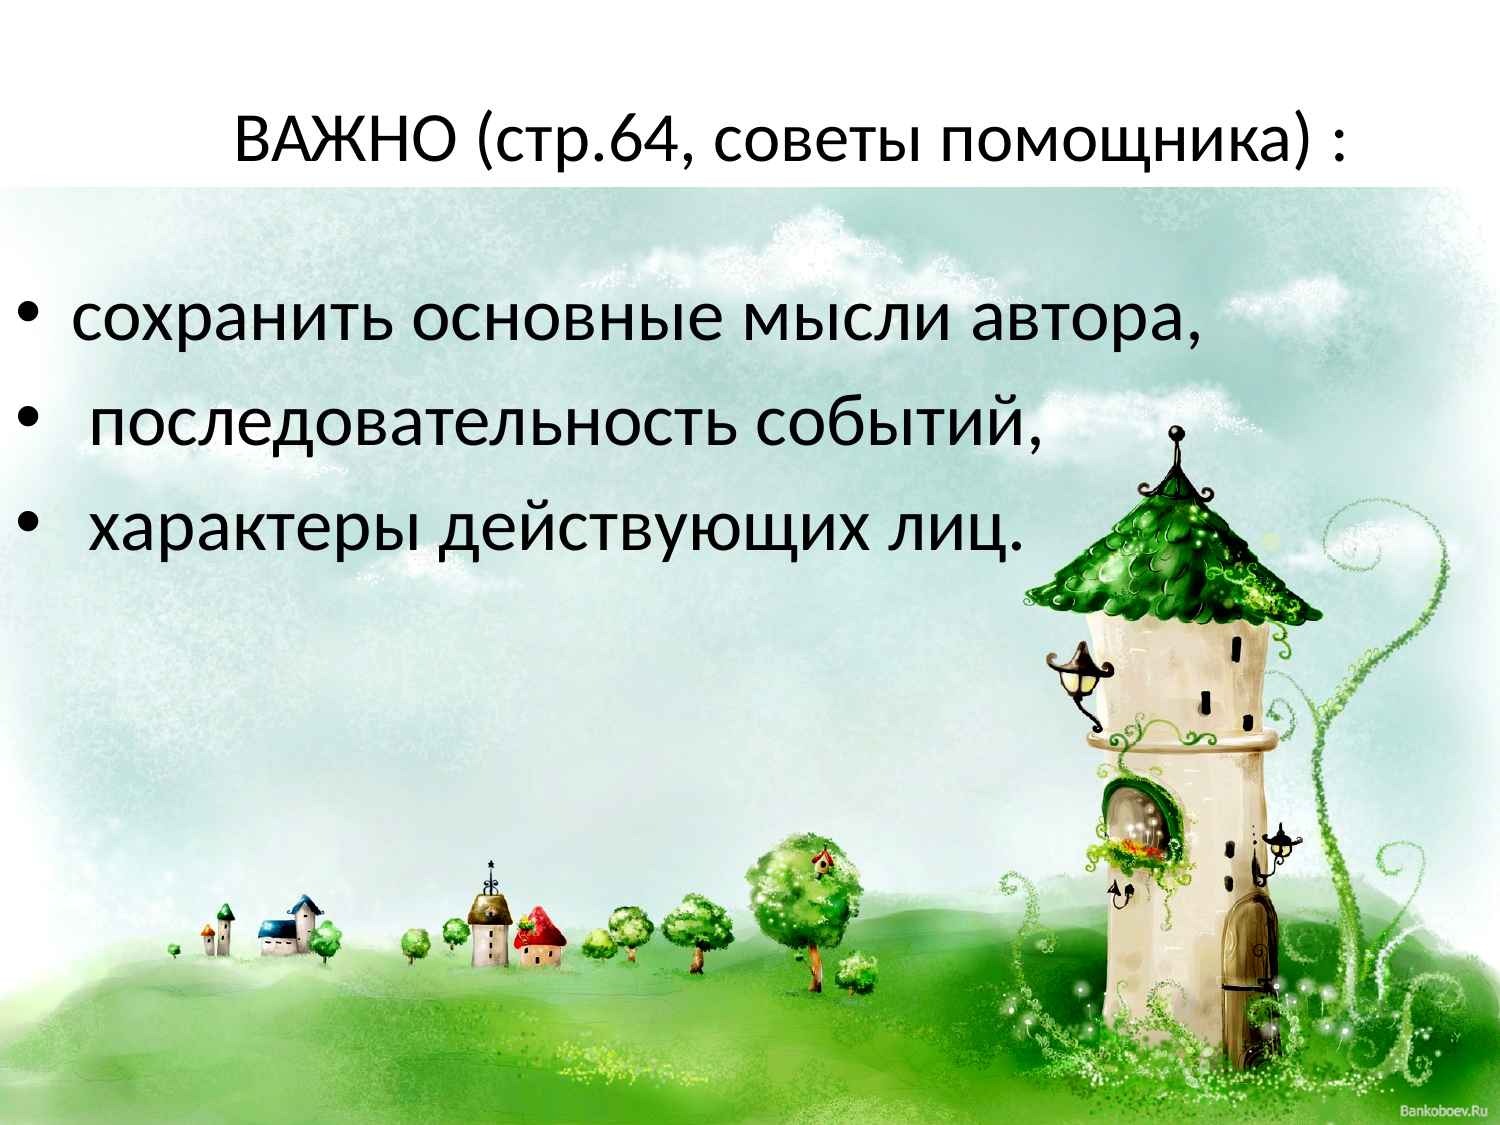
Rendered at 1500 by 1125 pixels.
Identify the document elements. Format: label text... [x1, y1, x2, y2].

title ВАЖНО (стр.64, советы помощника) : [117, 82, 1468, 185]
picture [0, 187, 1500, 1125]
